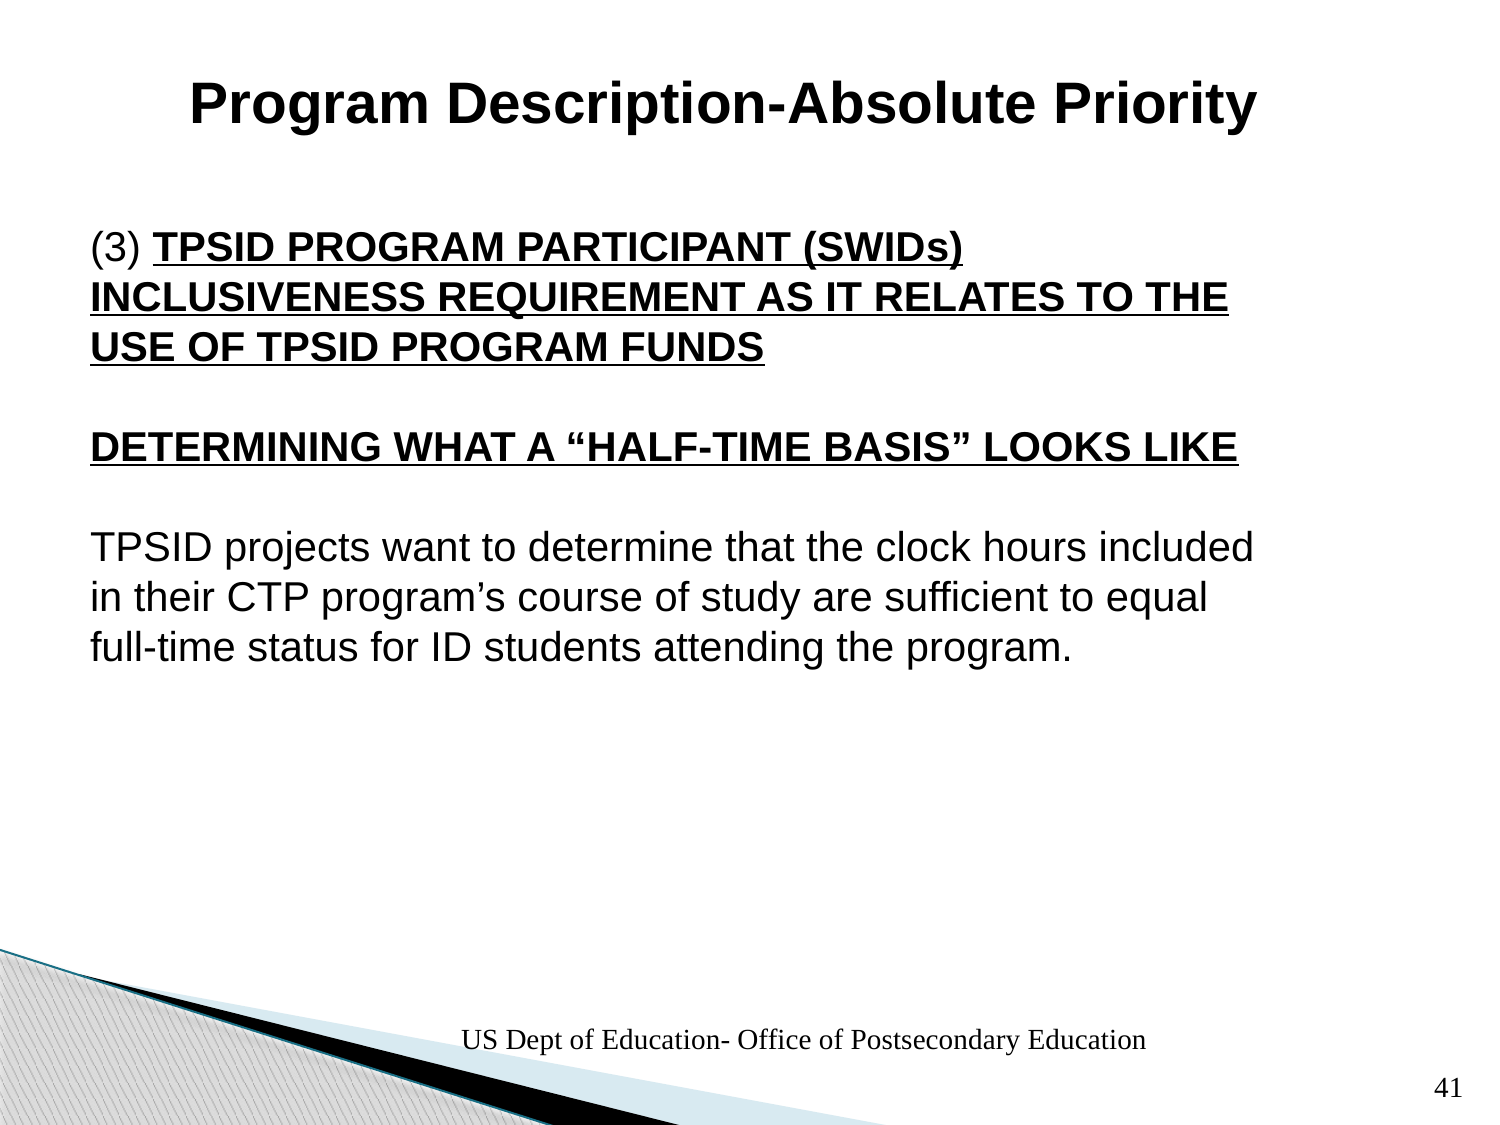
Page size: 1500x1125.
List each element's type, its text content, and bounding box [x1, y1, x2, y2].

footer US Dept of Education- Office of Postsecondary Education [387, 1025, 1163, 1063]
title Program Description-Absolute Priority [174, 37, 1438, 164]
slide_number 41 [1418, 1051, 1479, 1112]
list (3) TPSID PROGRAM PARTICIPANT (SWIDs) INCLUSIVeness REQUIREMENT AS IT RElAtES TO THE USE OF TPSID PROGRAM FUNDS DETERMINING WHAT A “HALF-TIME BASIS” LOOKS LIKE TPSID projects want to determine that the clock hours included in their CTP program’s course of study are sufficient to equal full-time status for ID students attending the program. [75, 212, 1300, 822]
